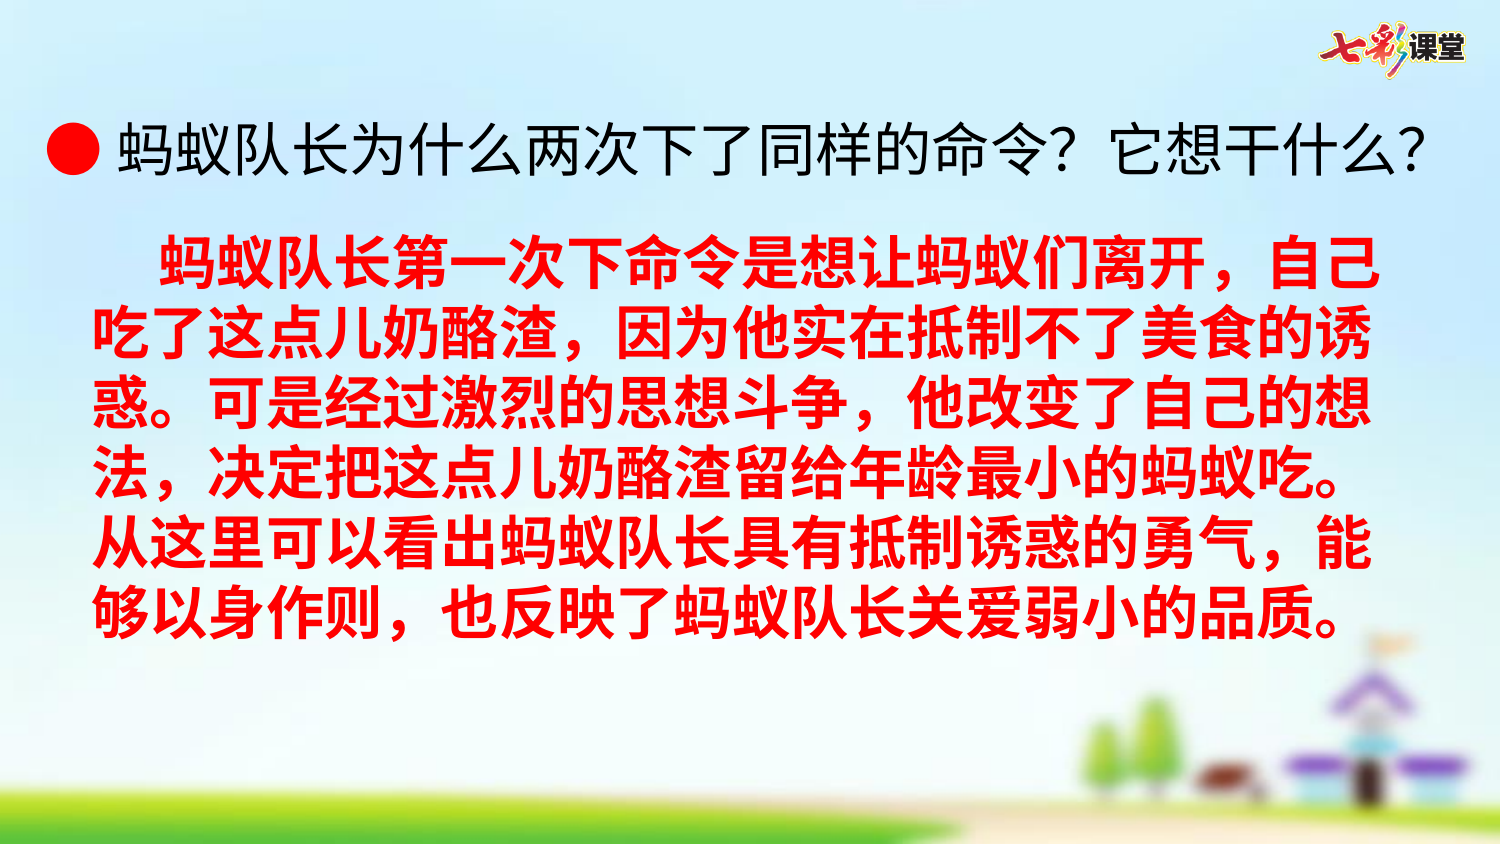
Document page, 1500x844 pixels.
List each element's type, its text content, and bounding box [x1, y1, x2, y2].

picture [0, 0, 1500, 844]
text_box 蚂蚁队长第一次下命令是想让蚂蚁们离开，自己吃了这点儿奶酪渣，因为他实在抵制不了美食的诱惑。可是经过激烈的思想斗争，他改变了自己的想法，决定把这点儿奶酪渣留给年龄最小的蚂蚁吃。从这里可以看出蚂蚁队长具有抵制诱惑的勇气，能够以身作则，也反映了蚂蚁队长关爱弱小的品质。 [76, 218, 1424, 654]
text_box ●蚂蚁队长为什么两次下了同样的命令？它想干什么？ [29, 106, 1424, 191]
